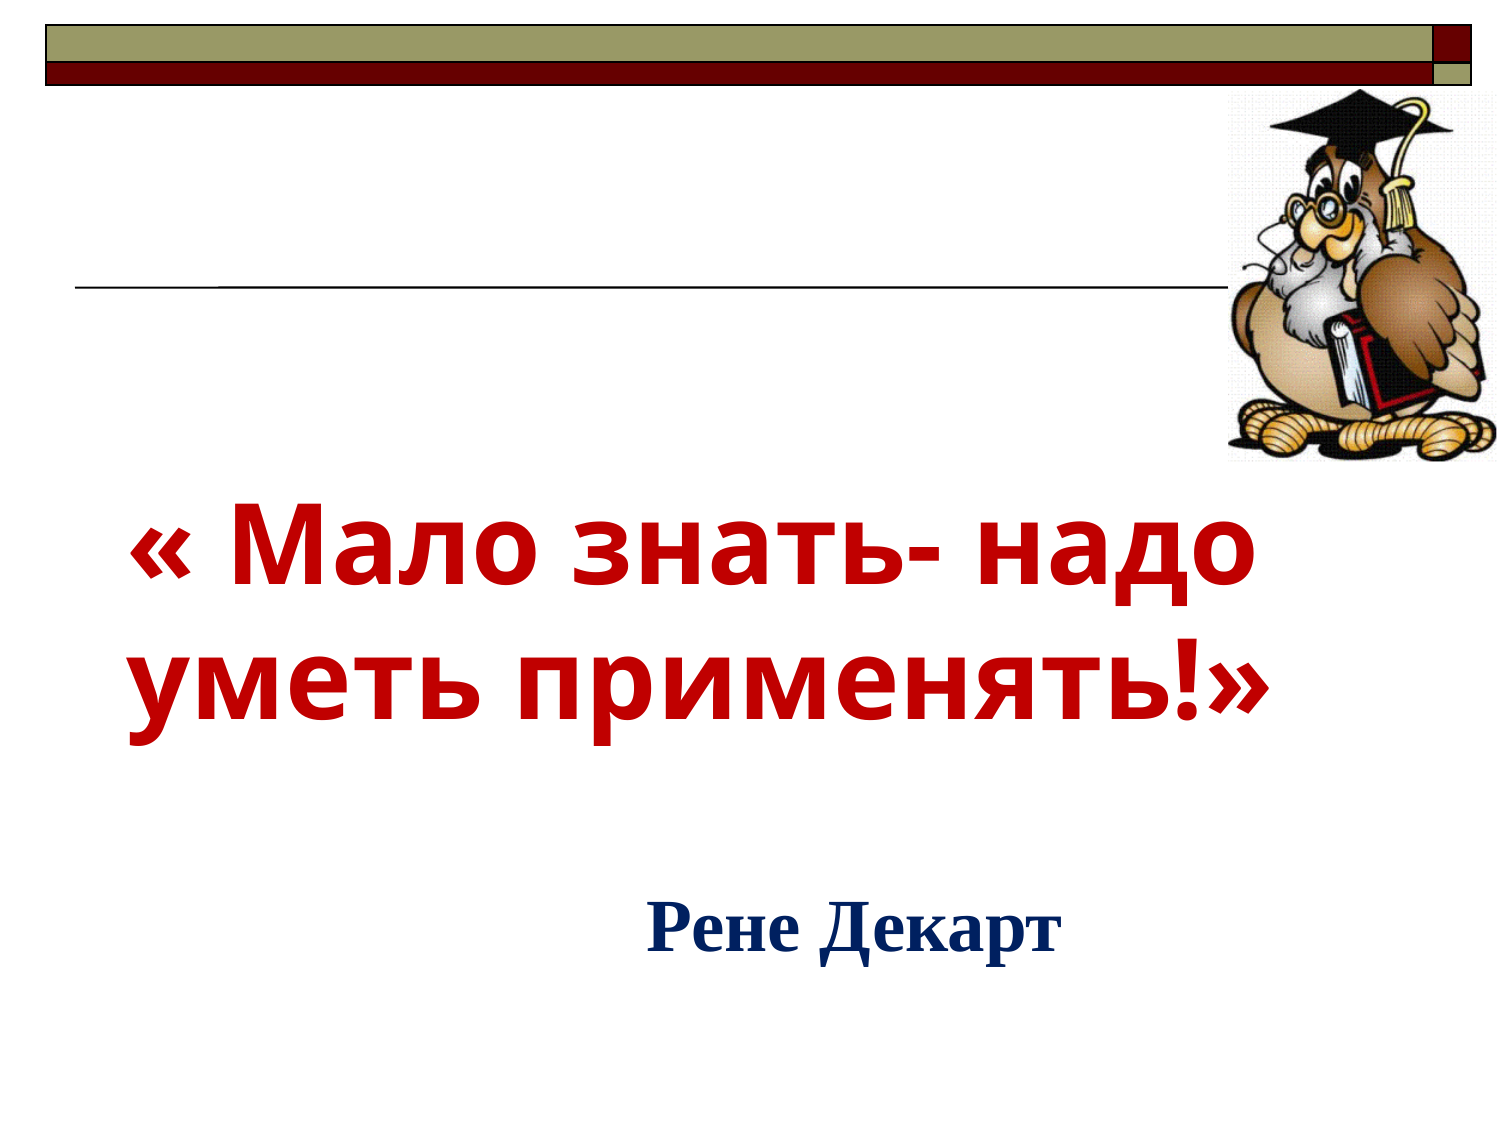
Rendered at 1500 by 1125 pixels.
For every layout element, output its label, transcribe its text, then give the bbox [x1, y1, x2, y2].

text_box Рене Декарт [631, 869, 1459, 975]
text_box « Мало знать- надо уметь применять!» [112, 464, 1435, 750]
picture [1228, 89, 1500, 466]
